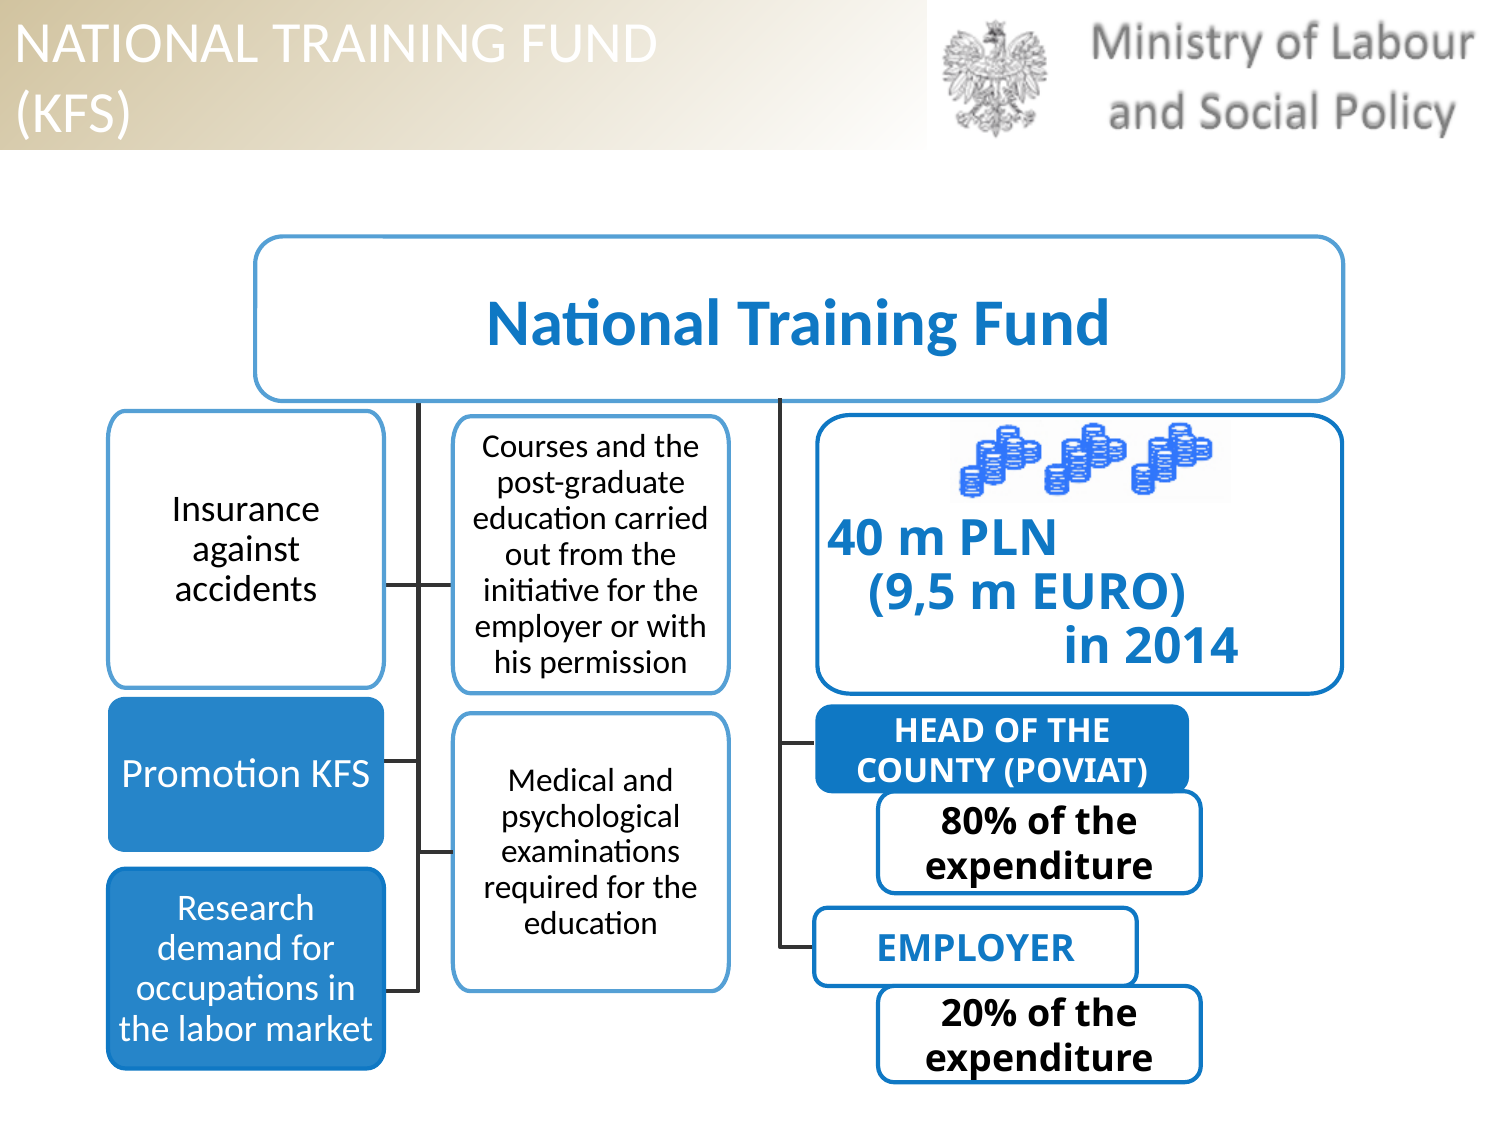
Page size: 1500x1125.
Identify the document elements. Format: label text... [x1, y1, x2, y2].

text_box 80% of the expenditure [875, 789, 1203, 896]
text_box 20% of the expenditure [875, 983, 1203, 1085]
text_box [420, 507, 453, 854]
text_box Research demand for occupations in the labor market [105, 866, 387, 1071]
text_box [0, 0, 1500, 154]
text_box [416, 404, 450, 587]
text_box EMPLOYER [812, 905, 1139, 989]
picture [1069, 3, 1500, 150]
text_box Promotion KFS [105, 694, 387, 855]
text_box [778, 602, 812, 949]
text_box [778, 398, 815, 745]
text_box [387, 646, 420, 993]
text_box National Training Fund [253, 234, 1346, 404]
text_box [387, 415, 420, 763]
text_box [817, 414, 1343, 694]
text_box Insurance against accidents [105, 408, 387, 690]
text_box Medical and psychological examinations required for the education [450, 711, 731, 994]
text_box Courses and the post-graduate education carried out from the initiative for the employer or with his permission [450, 414, 731, 696]
text_box [387, 404, 416, 587]
text_box HEAD OF THE COUNTY (POVIAT) [815, 704, 1190, 794]
